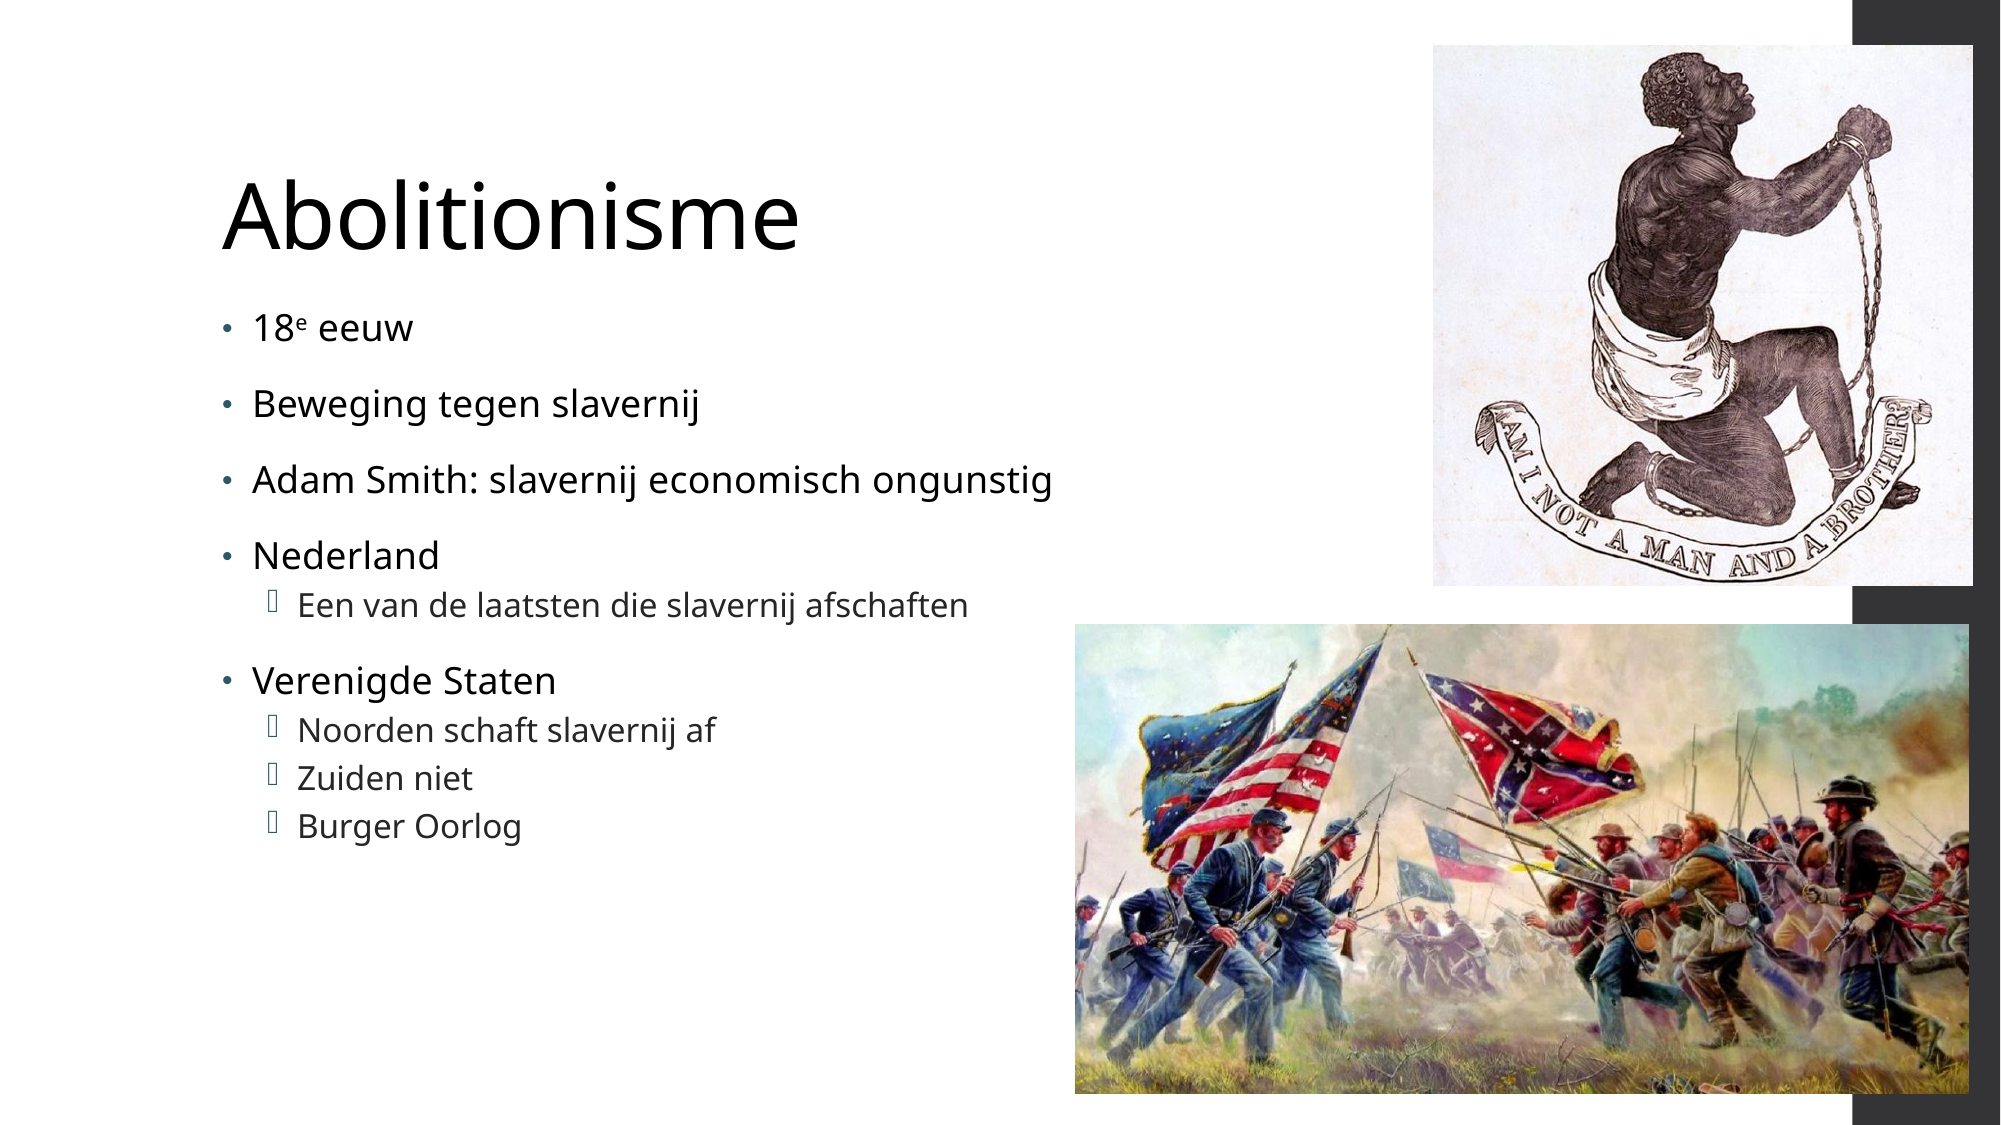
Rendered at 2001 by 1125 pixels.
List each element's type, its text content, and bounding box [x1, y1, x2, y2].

list 18e eeuw Beweging tegen slavernij Adam Smith: slavernij economisch ongunstig Nederland Een van de laatsten die slavernij afschaften Verenigde Staten Noorden schaft slavernij af Zuiden niet Burger Oorlog [206, 299, 1617, 1014]
picture [1433, 44, 1973, 586]
title Abolitionisme [206, 60, 1426, 278]
picture [1075, 624, 1969, 1094]
